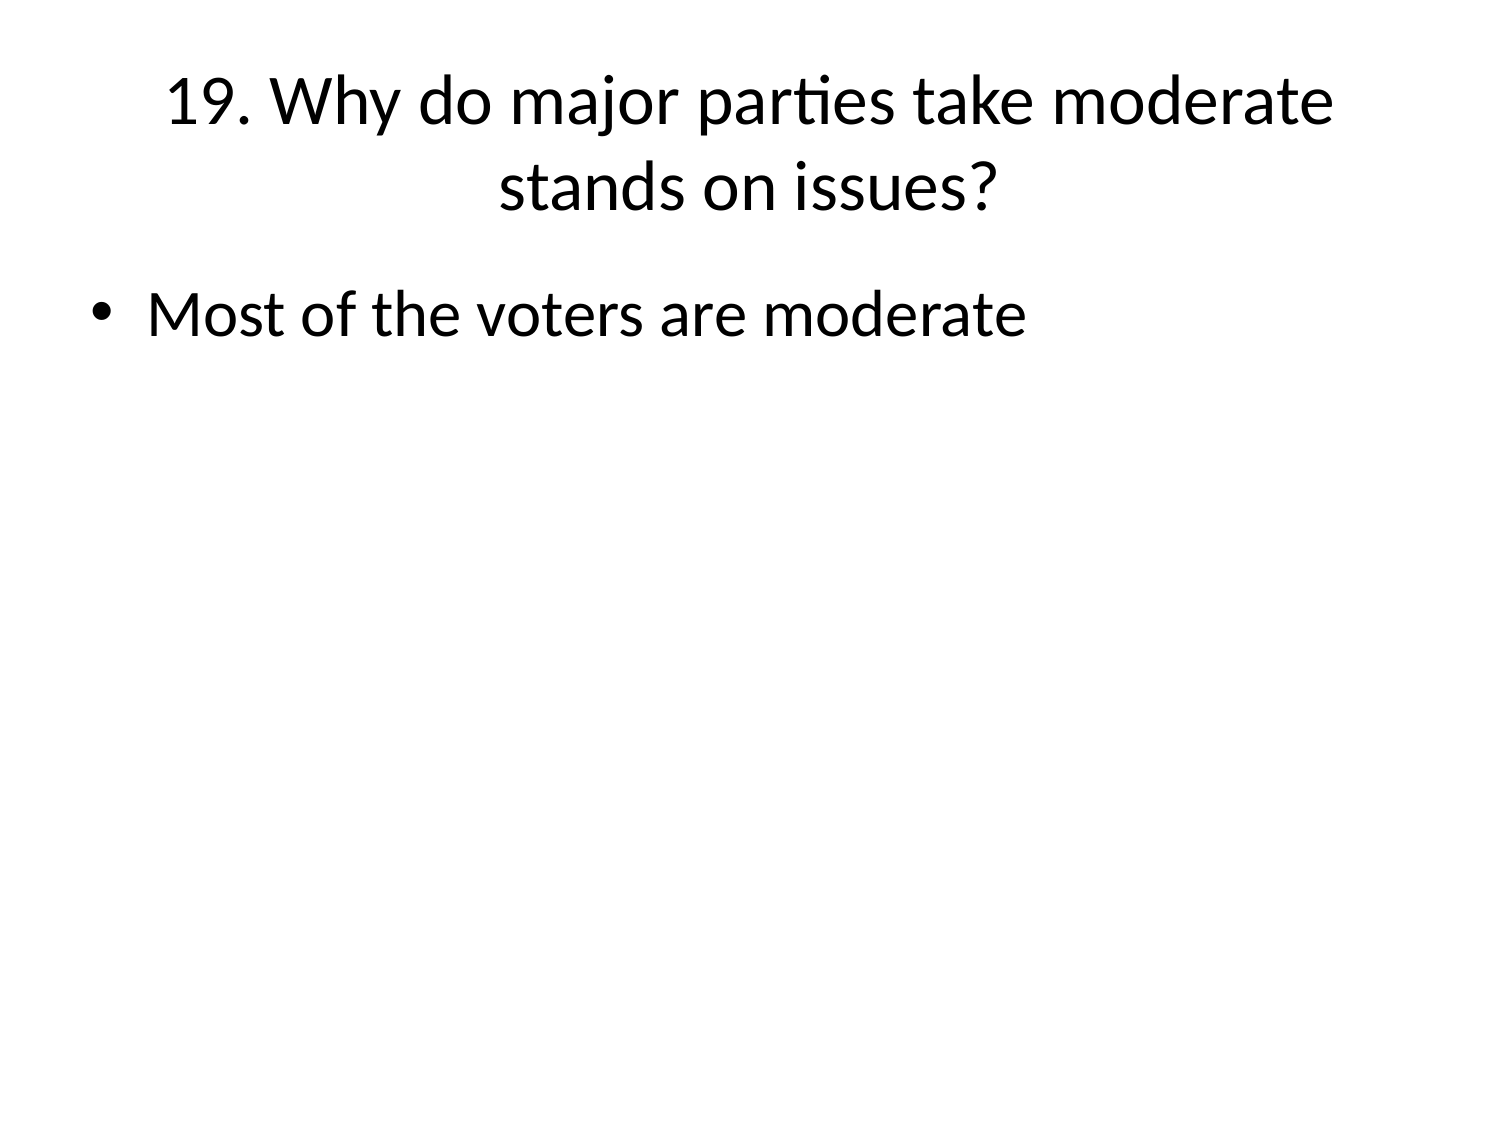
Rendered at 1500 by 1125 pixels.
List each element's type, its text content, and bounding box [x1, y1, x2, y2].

title 19. Why do major parties take moderate stands on issues? [75, 45, 1425, 233]
list Most of the voters are moderate [75, 262, 1425, 1005]
